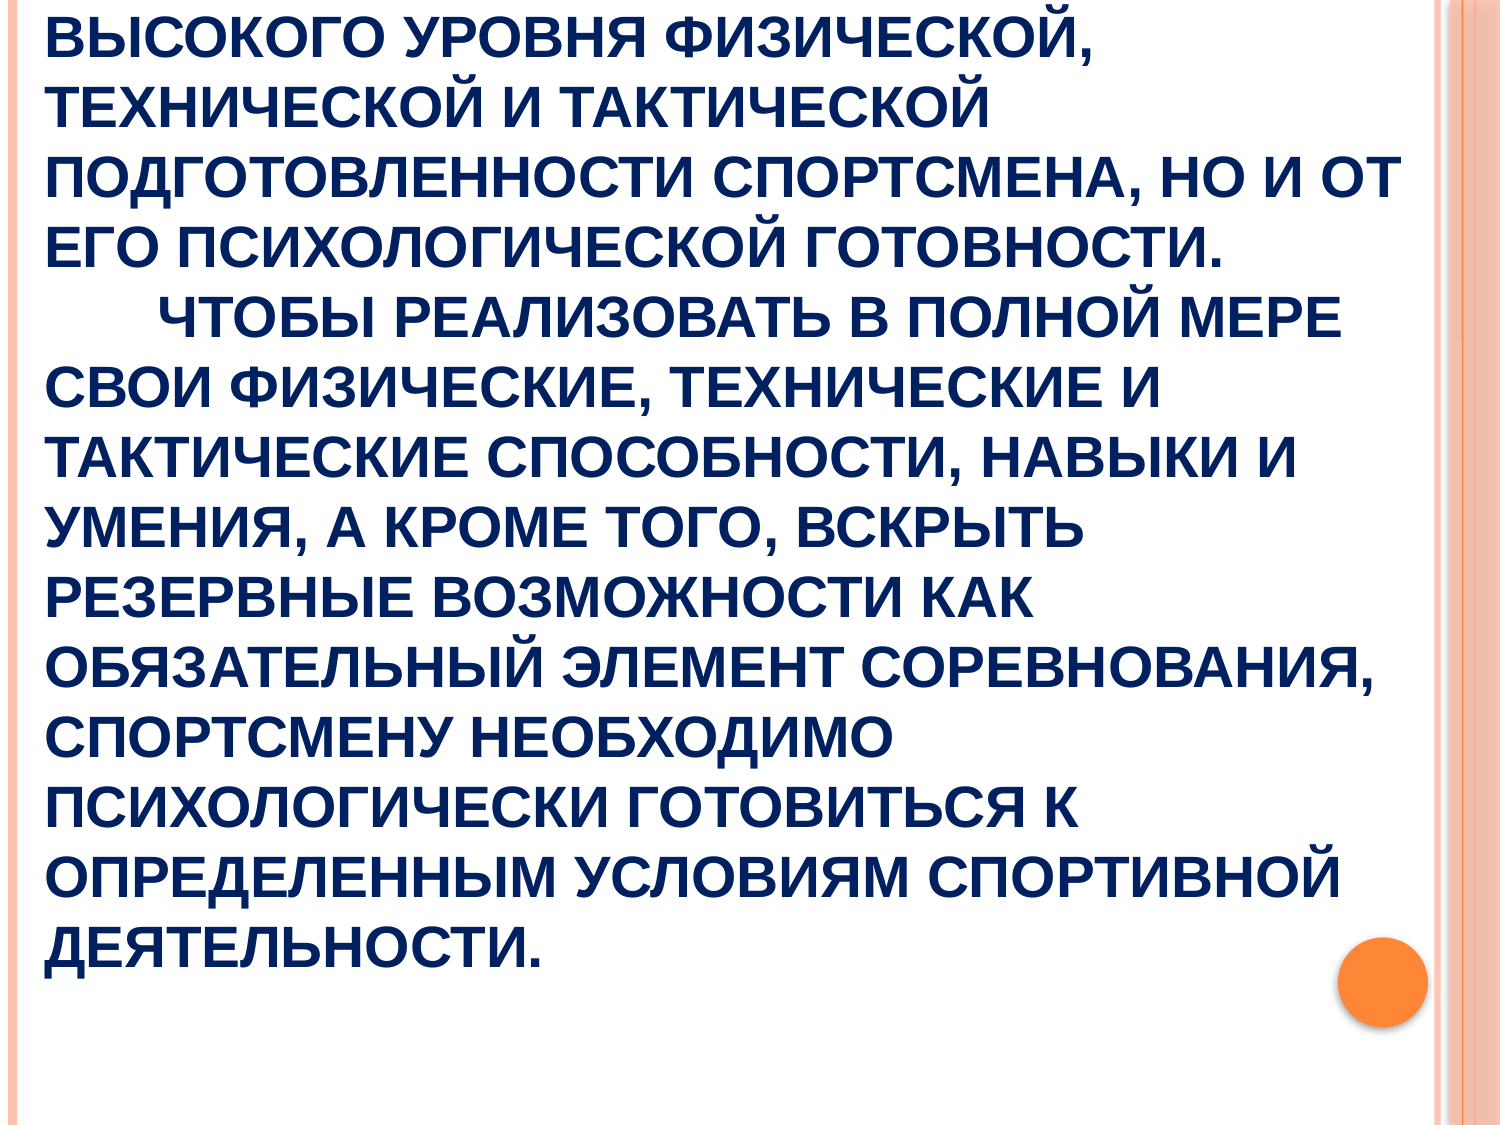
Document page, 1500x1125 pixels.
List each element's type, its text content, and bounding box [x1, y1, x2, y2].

title Успешное выступление в соревнованиях зависит не только от высокого уровня физической, технической и тактической подготовленности спортсмена, но и от его психологической готовности. Чтобы реализовать в полной мере свои физические, технические и тактические способности, навыки и умения, а кроме того, вскрыть резервные возможности как обязательный элемент соревнования, спортсмену необходимо психологически готовиться к определенным условиям спортивной деятельности. [29, 30, 1471, 1057]
